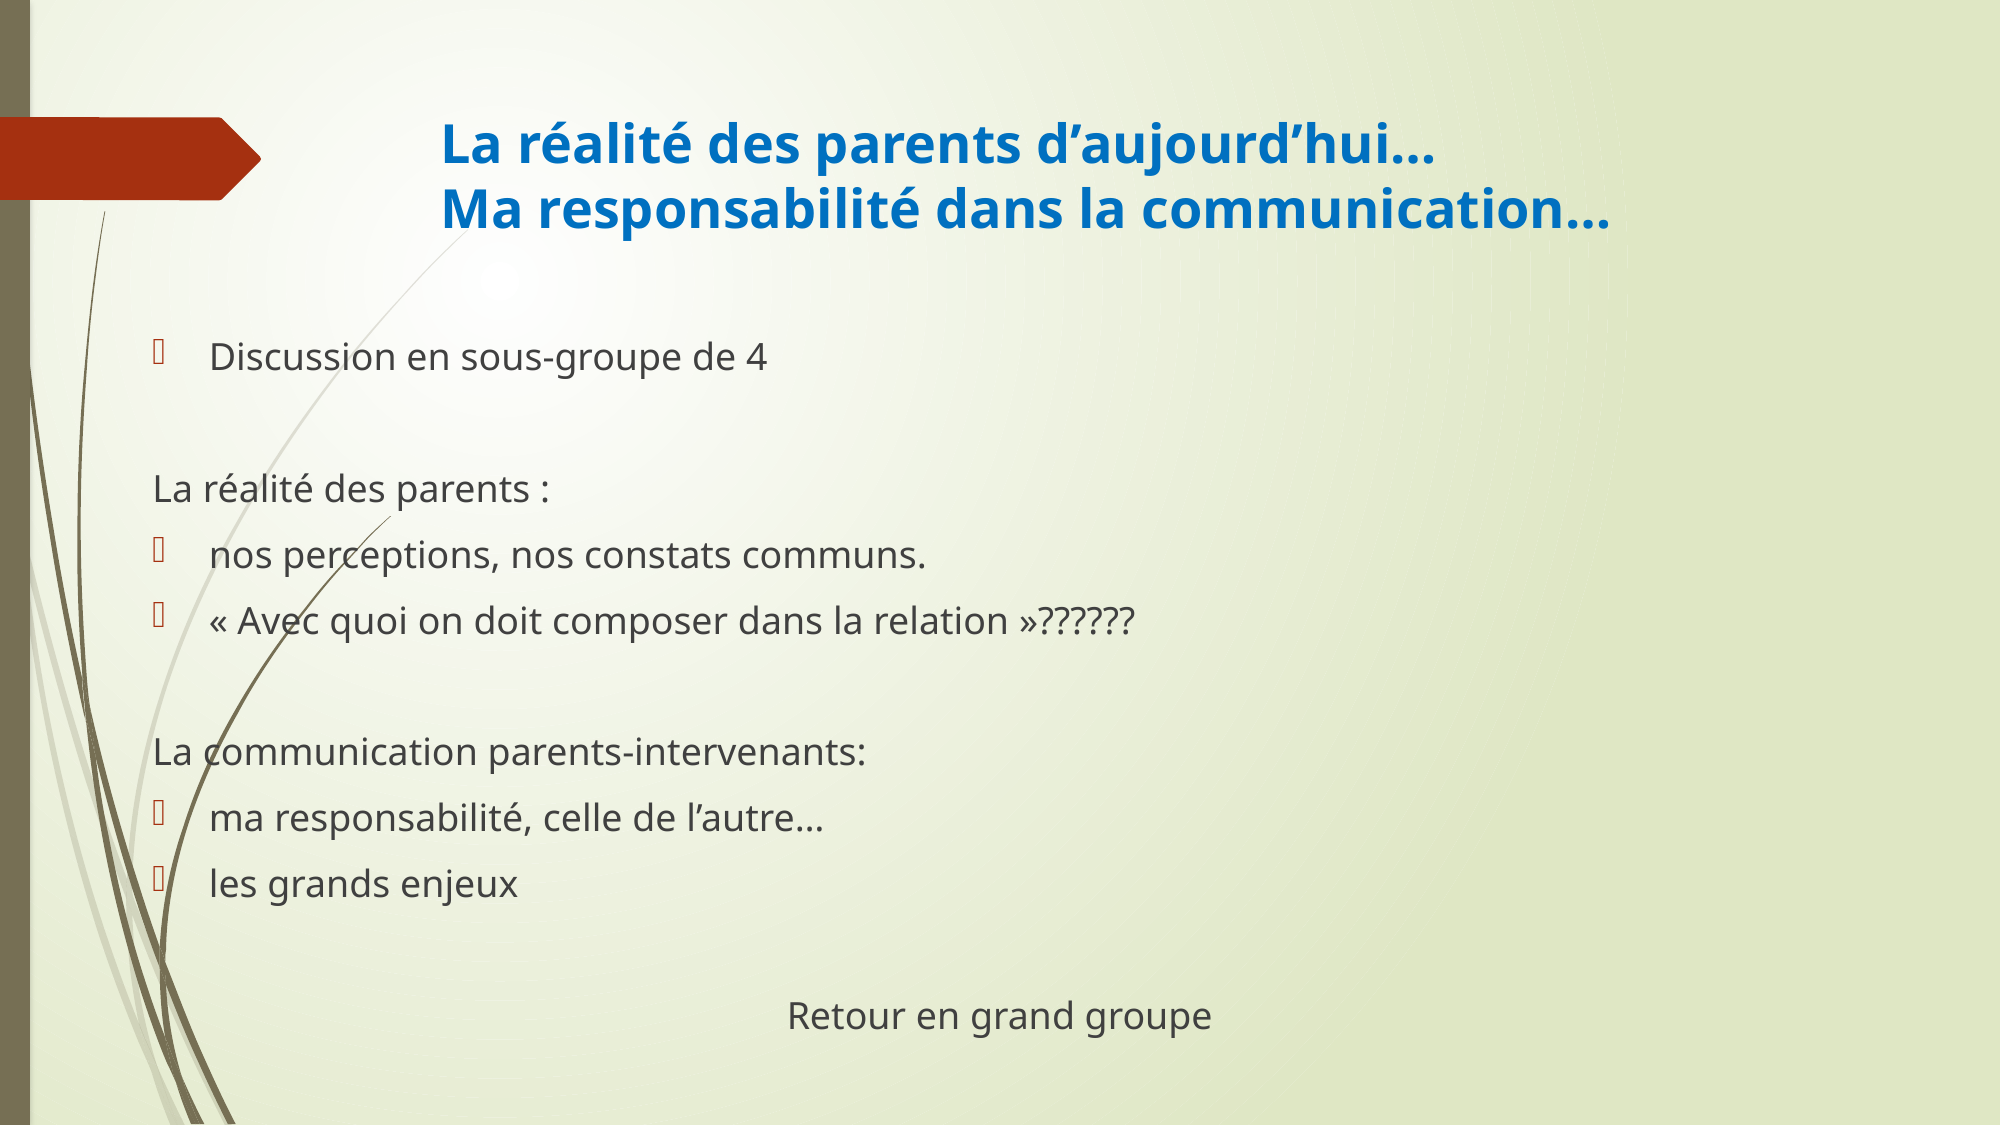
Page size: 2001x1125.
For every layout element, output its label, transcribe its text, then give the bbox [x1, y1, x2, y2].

list Discussion en sous-groupe de 4 La réalité des parents : nos perceptions, nos constats communs. « Avec quoi on doit composer dans la relation »?????? La communication parents-intervenants: ma responsabilité, celle de l’autre… les grands enjeux Retour en grand groupe [137, 259, 1863, 1061]
title La réalité des parents d’aujourd’hui… Ma responsabilité dans la communication… [425, 102, 1888, 313]
